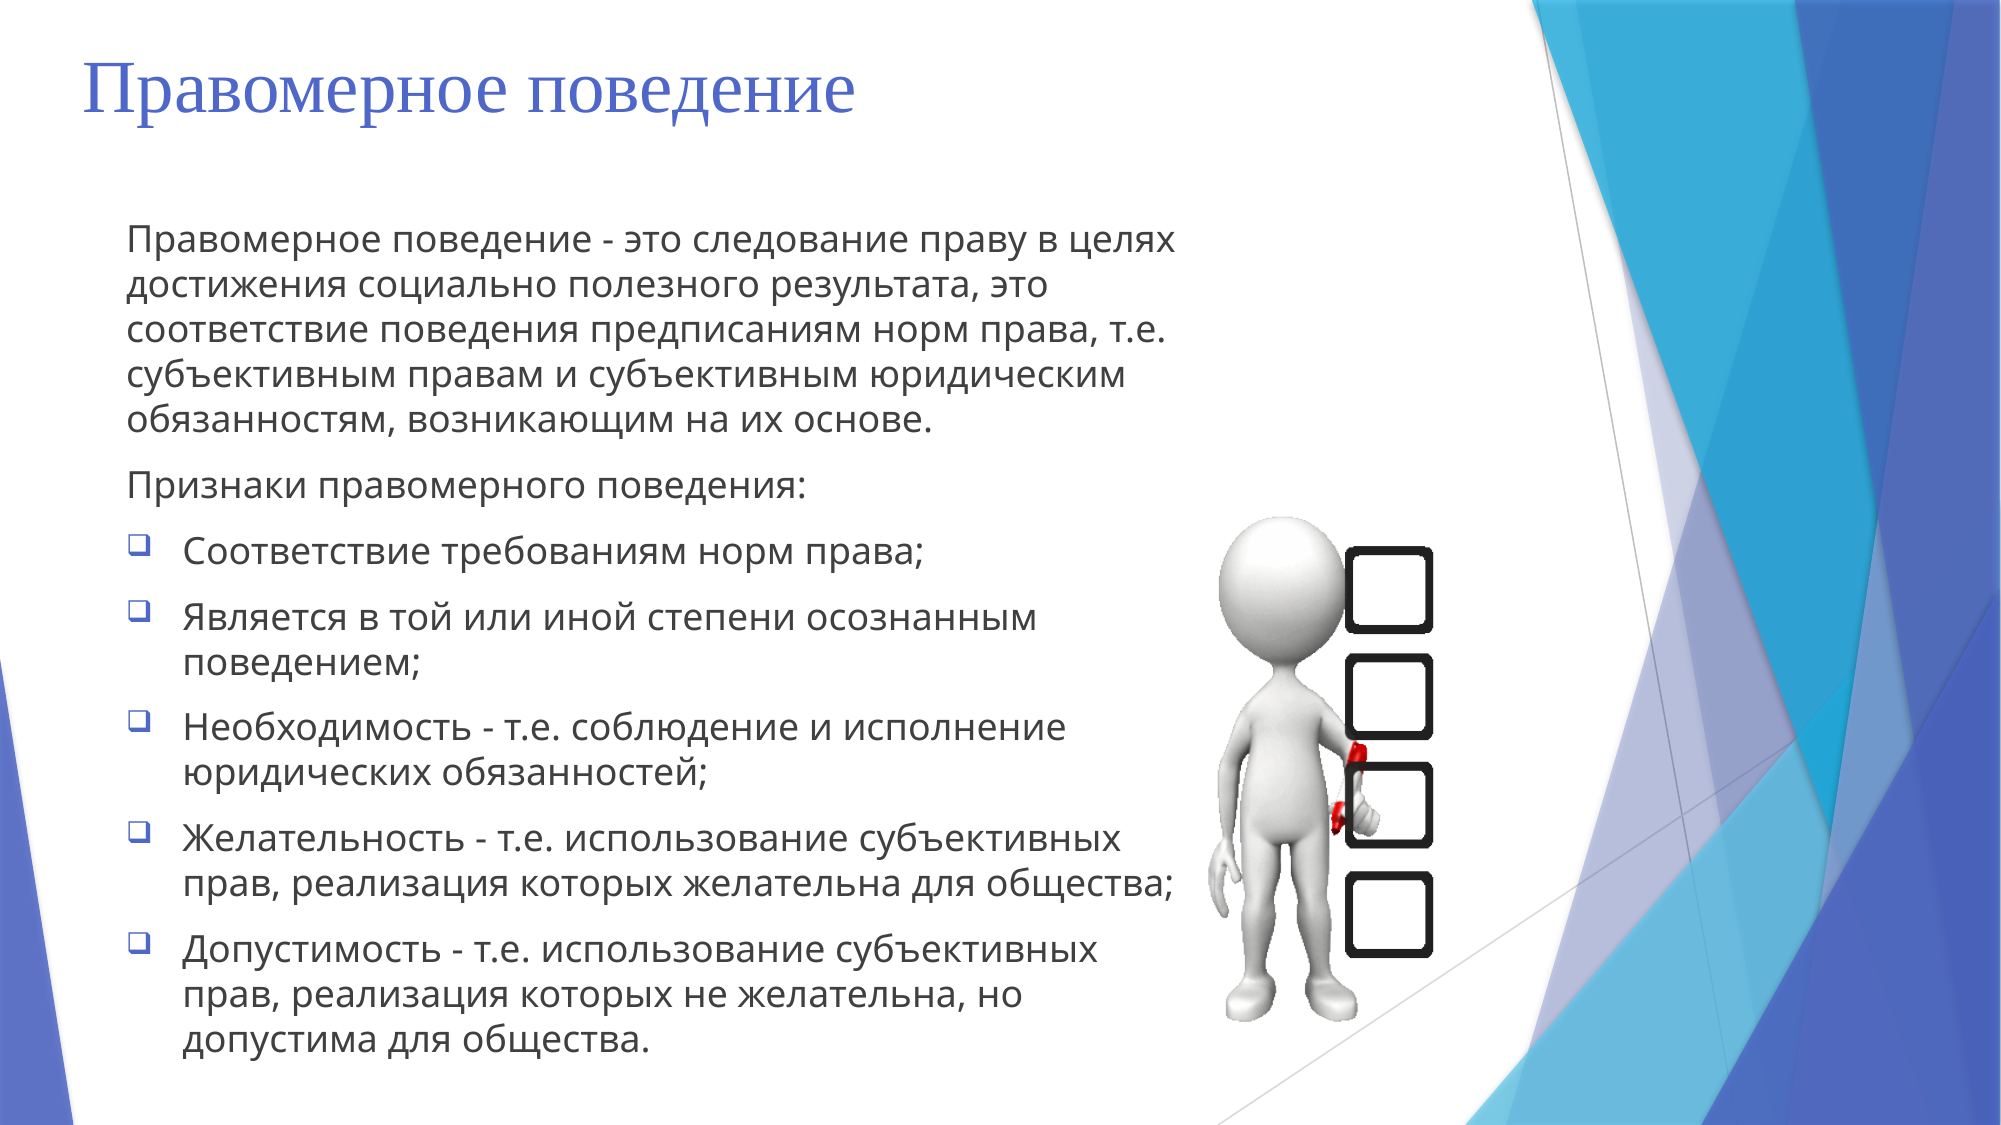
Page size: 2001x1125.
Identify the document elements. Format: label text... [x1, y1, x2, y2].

picture [1135, 506, 1489, 1096]
list Правомерное поведение - это следование праву в целях достижения социально полезного результата, это соответствие поведения предписаниям норм права, т.е. субъективным правам и субъективным юридическим обязанностям, возникающим на их основе. Признаки правомерного поведения: Соответствие требованиям норм права; Является в той или иной степени осознанным поведением; Необходимость - т.е. соблюдение и исполнение юридических обязанностей; Желательность - т.е. использование субъективных прав, реализация которых желательна для общества; Допустимость - т.е. использование субъективных прав, реализация которых не желательна, но допустима для общества. [111, 207, 1193, 1095]
title Правомерное поведение [67, 29, 1522, 208]
